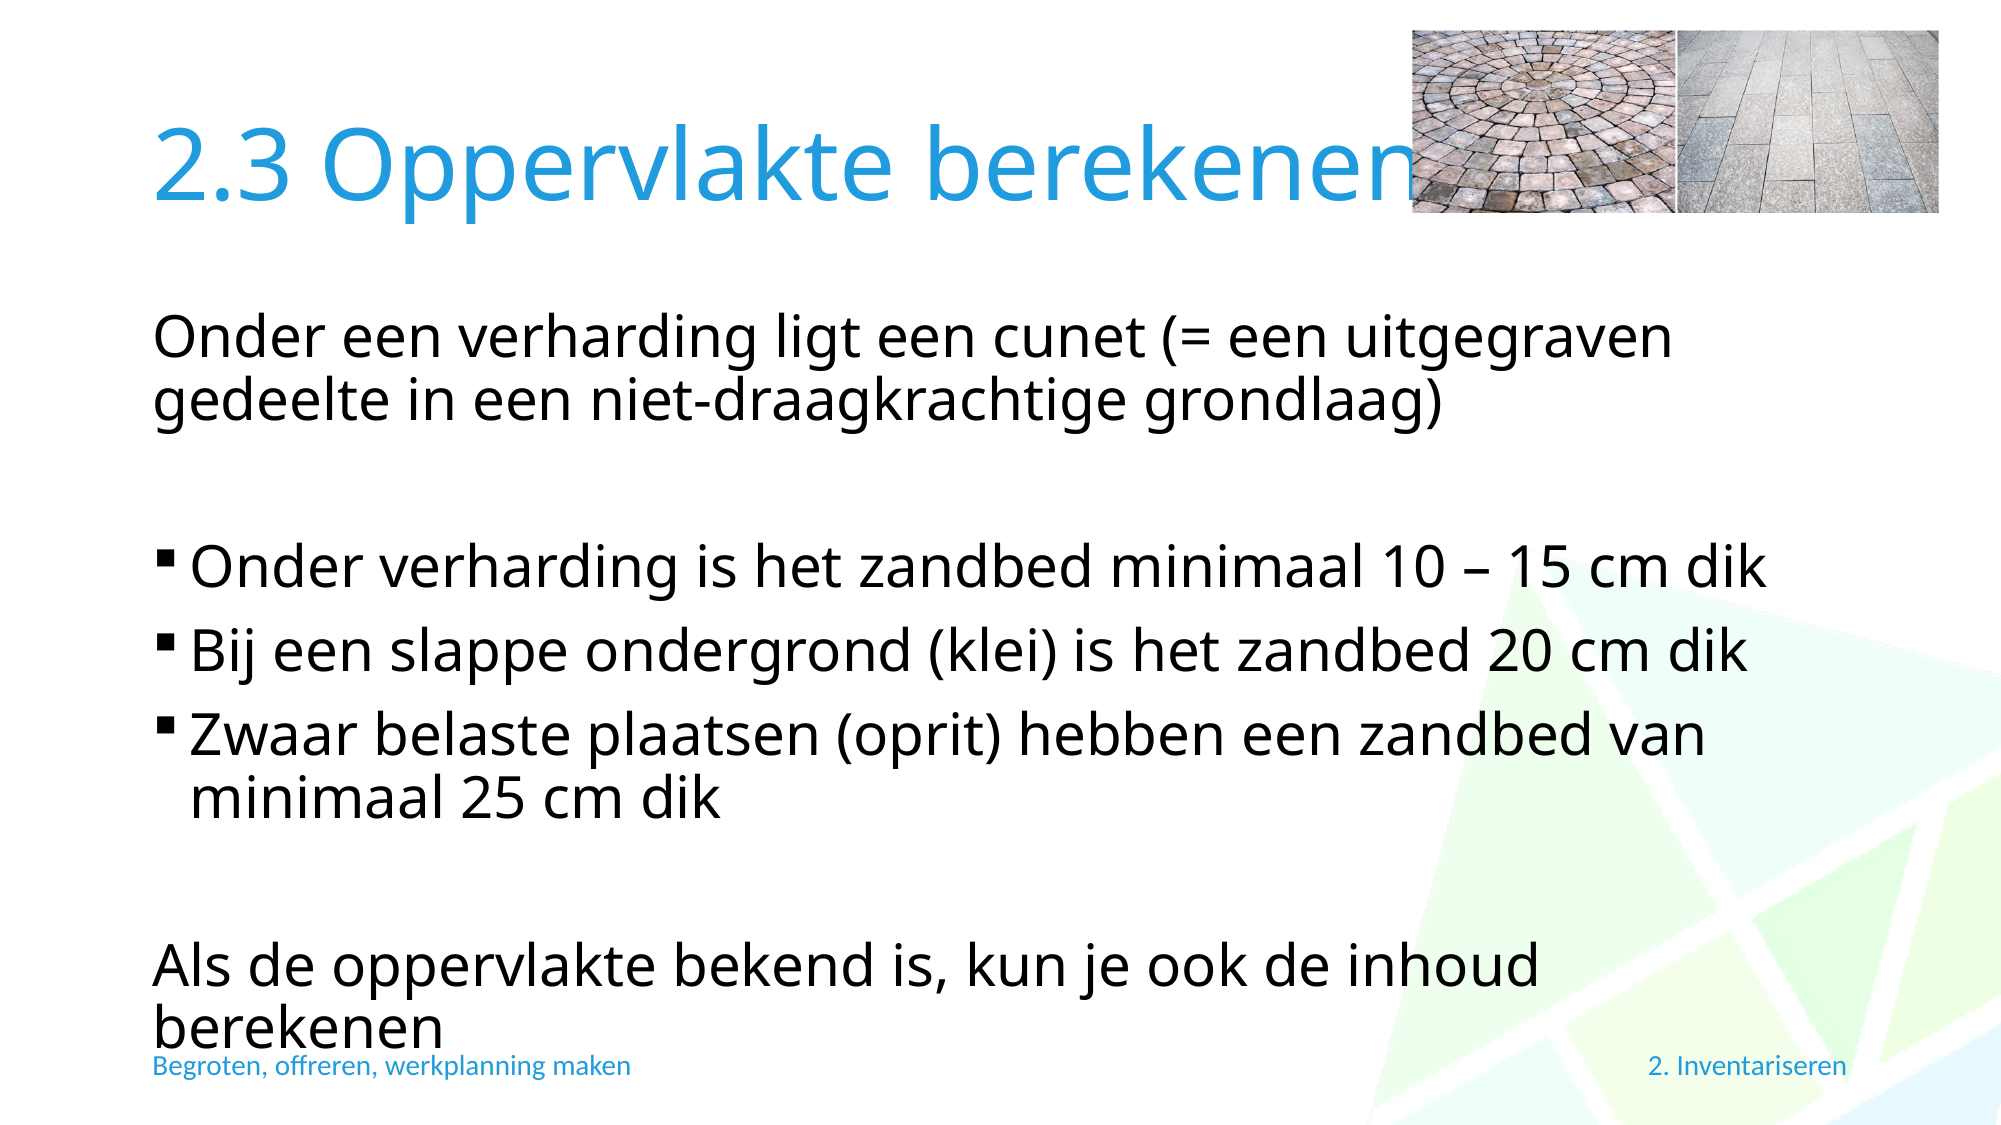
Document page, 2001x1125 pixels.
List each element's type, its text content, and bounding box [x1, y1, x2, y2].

list 2. Inventariseren [1412, 1042, 1863, 1103]
list Onder een verharding ligt een cunet (= een uitgegraven gedeelte in een niet-draagkrachtige grondlaag) Onder verharding is het zandbed minimaal 10 – 15 cm dik Bij een slappe ondergrond (klei) is het zandbed 20 cm dik Zwaar belaste plaatsen (oprit) hebben een zandbed van minimaal 25 cm dik Als de oppervlakte bekend is, kun je ook de inhoud berekenen [137, 299, 1863, 1014]
list Begroten, offreren, werkplanning maken [137, 1042, 664, 1087]
picture [1412, 30, 1939, 213]
title 2.3 Oppervlakte berekenen [137, 59, 1863, 278]
